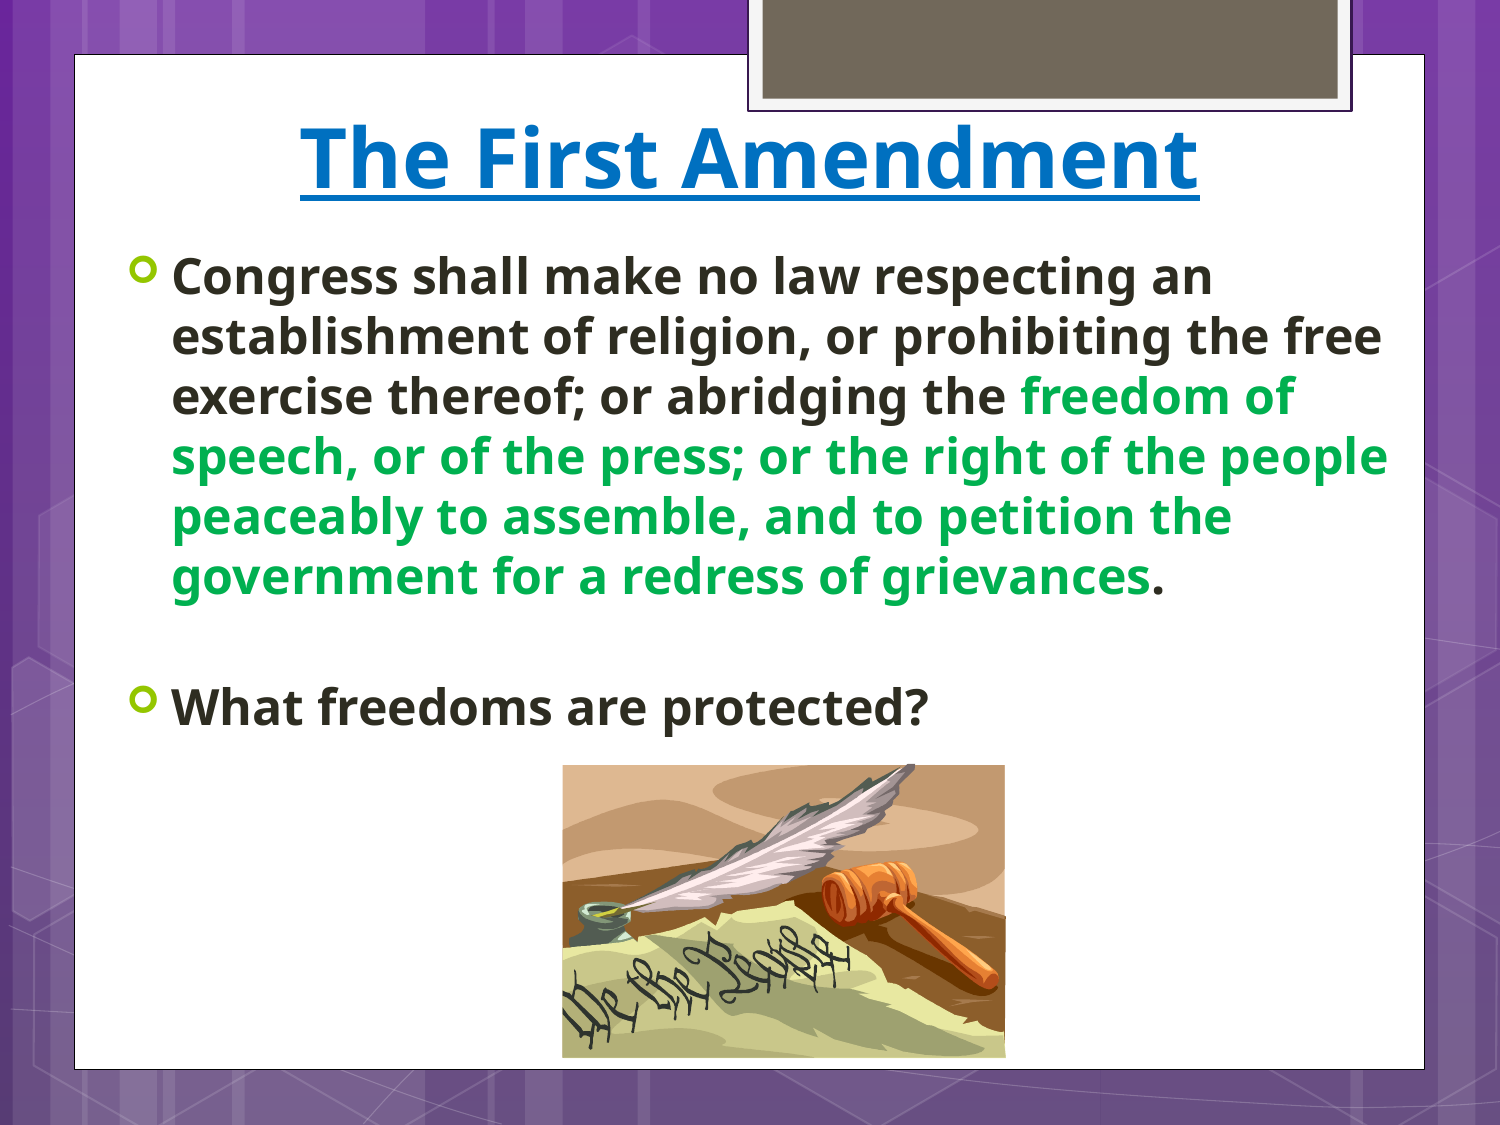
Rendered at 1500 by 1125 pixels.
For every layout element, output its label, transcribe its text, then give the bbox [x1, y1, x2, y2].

list Congress shall make no law respecting an establishment of religion, or prohibiting the free exercise thereof; or abridging the freedom of speech, or of the press; or the right of the people peaceably to assemble, and to petition the government for a redress of grievances. What freedoms are protected? [99, 237, 1413, 814]
title The First Amendment [173, 24, 1327, 213]
picture [562, 759, 1011, 1063]
